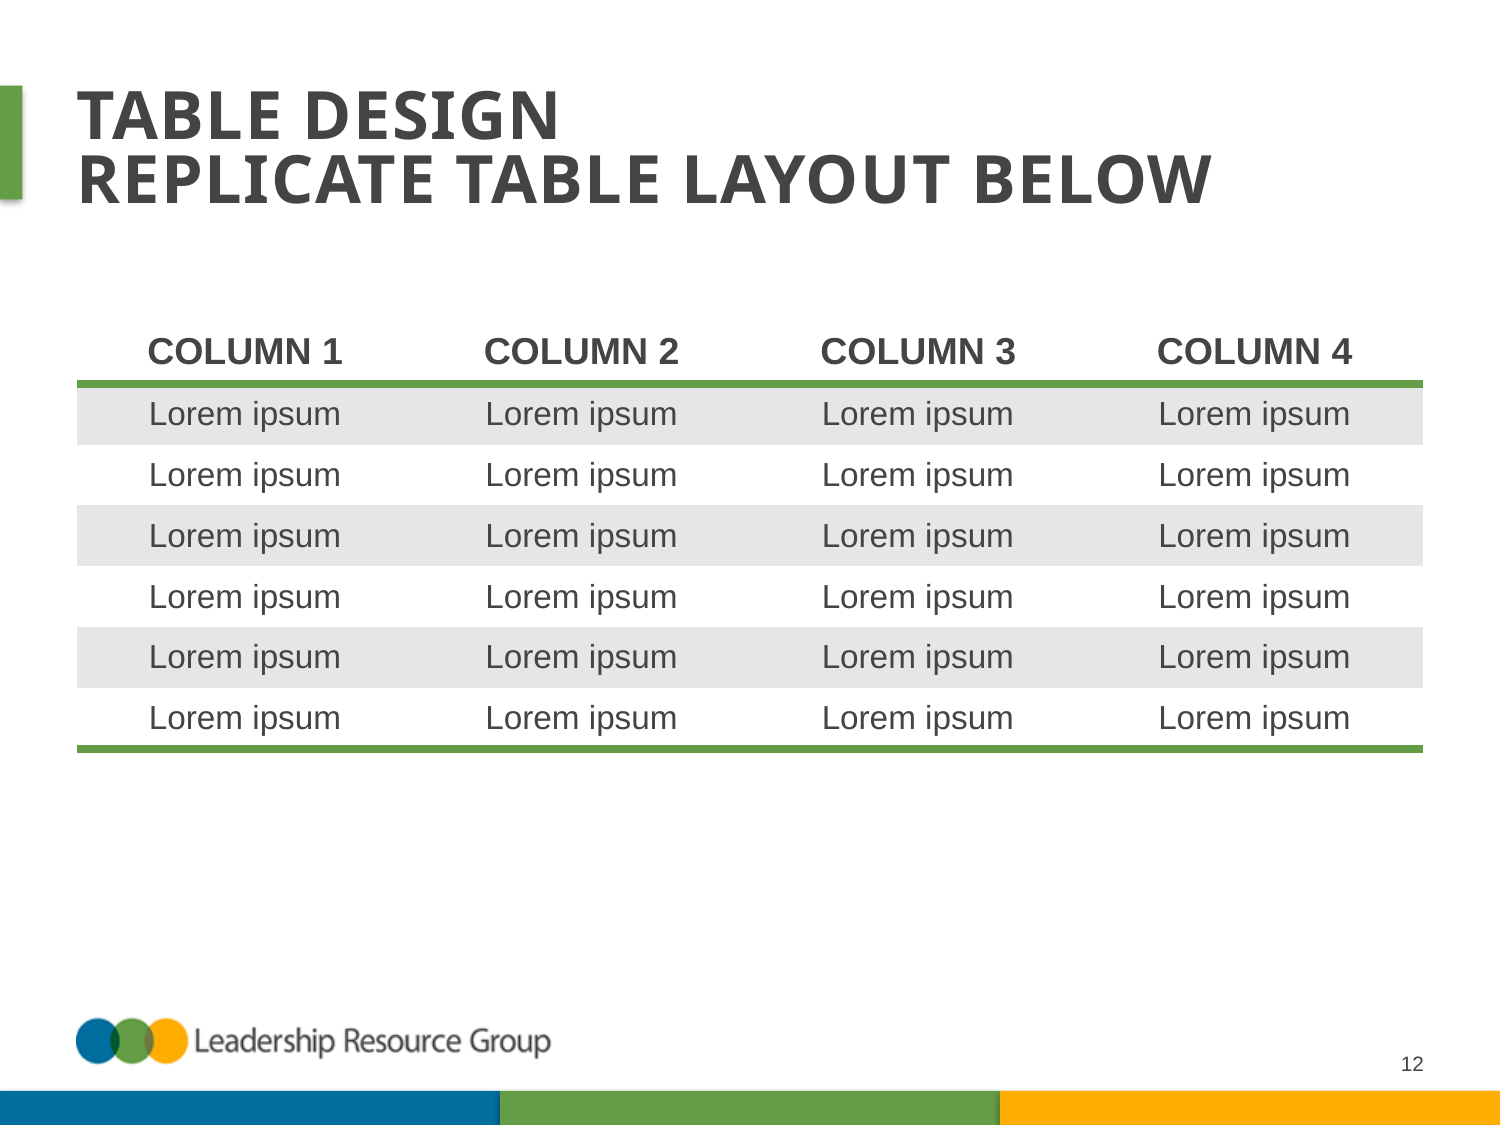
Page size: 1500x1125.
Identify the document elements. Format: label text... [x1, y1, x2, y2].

table_header Column 2 [413, 323, 750, 380]
table_cell Lorem ipsum [1086, 688, 1423, 745]
table_cell Lorem ipsum [750, 505, 1086, 566]
table_cell Lorem ipsum [750, 627, 1086, 688]
table_cell Lorem ipsum [1086, 505, 1423, 566]
table_cell Lorem ipsum [413, 445, 750, 505]
title Table Design Replicate Table Layout Below [76, 77, 1423, 224]
table_cell Lorem ipsum [77, 627, 413, 688]
table_header Column 3 [750, 323, 1086, 380]
picture [76, 1013, 577, 1067]
table_cell Lorem ipsum [1086, 388, 1423, 445]
table_cell Lorem ipsum [750, 688, 1086, 745]
table_cell Lorem ipsum [77, 505, 413, 566]
table_cell Lorem ipsum [413, 388, 750, 445]
table_cell Lorem ipsum [77, 388, 413, 445]
table_cell Lorem ipsum [1086, 445, 1423, 505]
table_cell Lorem ipsum [77, 445, 413, 505]
table_header Column 1 [77, 323, 413, 380]
table_cell Lorem ipsum [413, 505, 750, 566]
table_cell Lorem ipsum [413, 627, 750, 688]
table_cell Lorem ipsum [1086, 627, 1423, 688]
table_cell Lorem ipsum [413, 566, 750, 627]
table_cell Lorem ipsum [750, 445, 1086, 505]
table_cell Lorem ipsum [77, 566, 413, 627]
table_cell Lorem ipsum [1086, 566, 1423, 627]
table_cell Lorem ipsum [750, 388, 1086, 445]
table_cell Lorem ipsum [413, 688, 750, 745]
table_header Column 4 [1086, 323, 1423, 380]
table_cell Lorem ipsum [77, 688, 413, 745]
table_cell Lorem ipsum [750, 566, 1086, 627]
